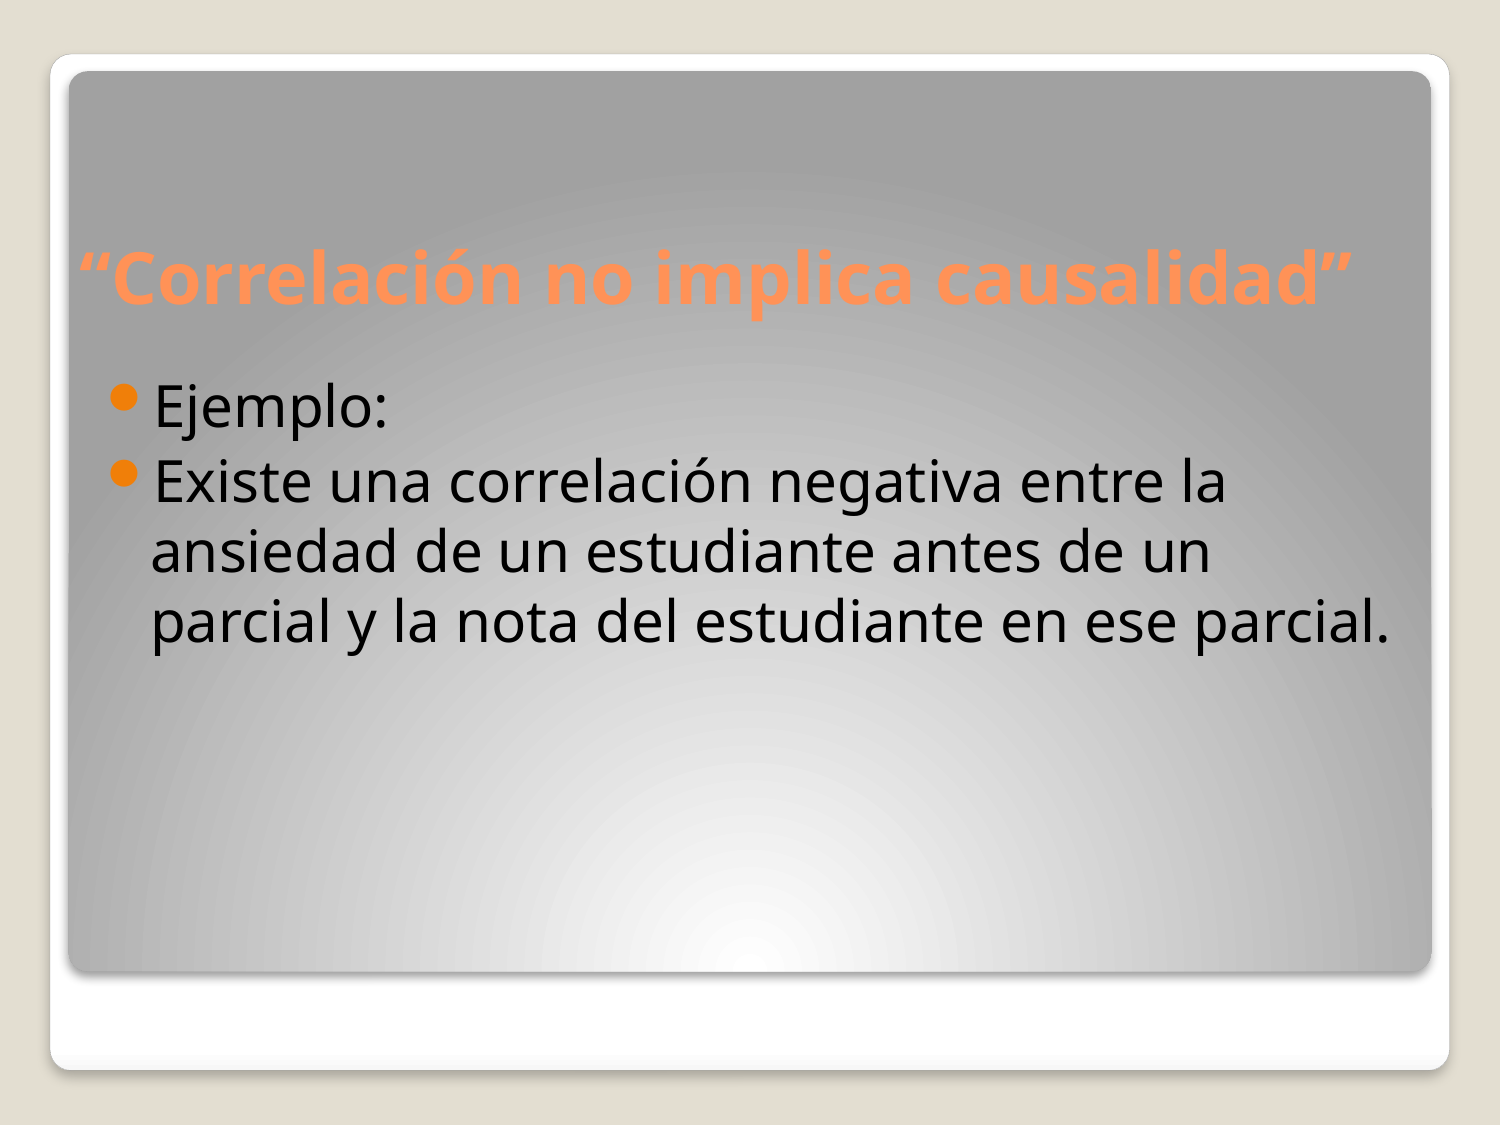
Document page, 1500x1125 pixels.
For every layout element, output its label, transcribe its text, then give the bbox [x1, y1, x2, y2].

list Ejemplo: Existe una correlación negativa entre la ansiedad de un estudiante antes de un parcial y la nota del estudiante en ese parcial. [76, 278, 1420, 1059]
title “Correlación no implica causalidad” [64, 113, 1408, 327]
